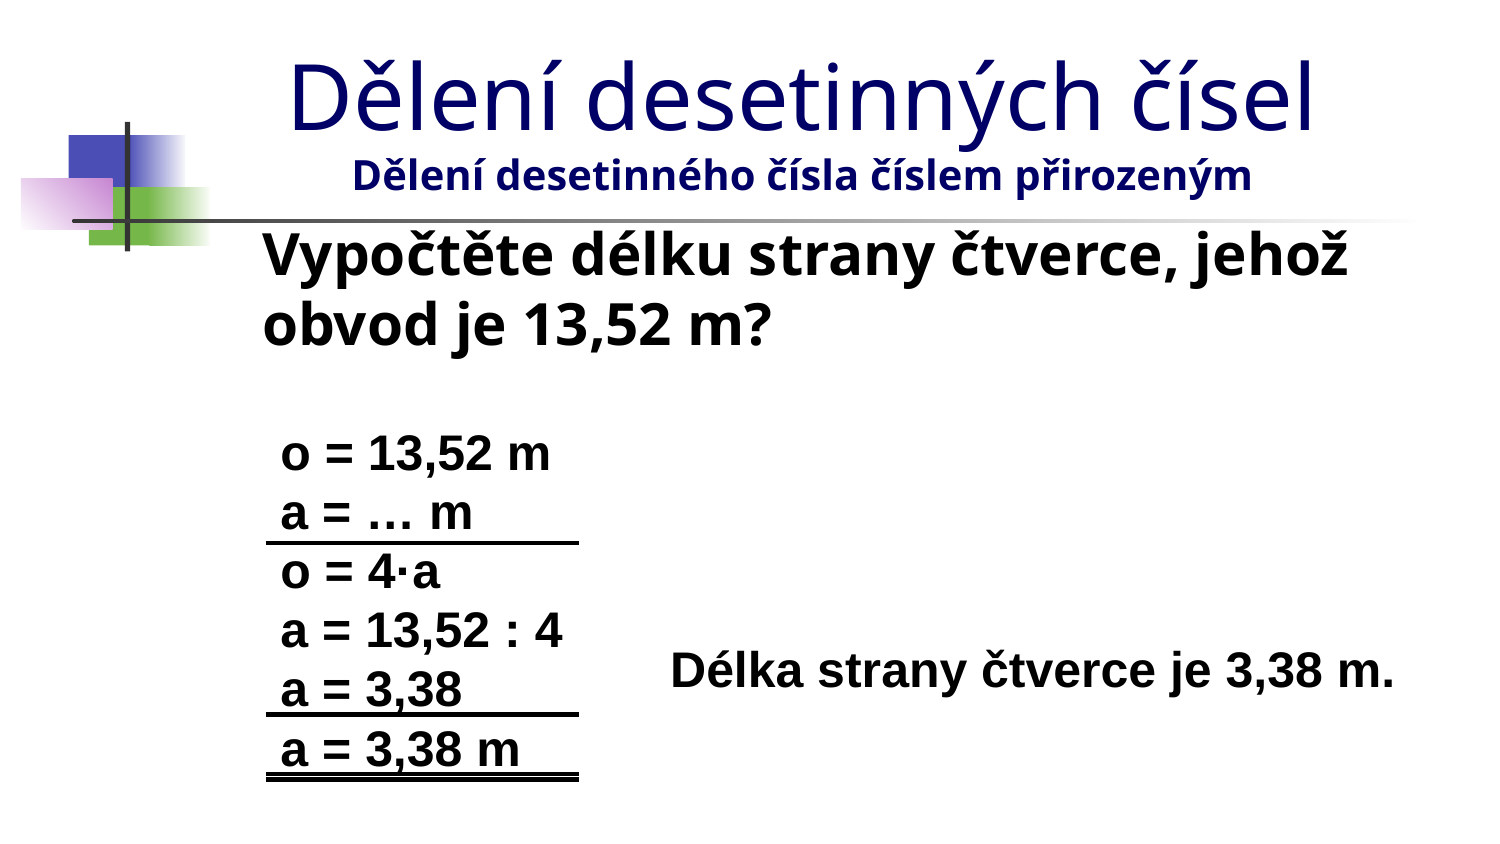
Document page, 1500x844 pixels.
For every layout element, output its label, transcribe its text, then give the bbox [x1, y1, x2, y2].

text_box o = 4·a [265, 531, 532, 542]
text_box a = 3,38 m [265, 708, 632, 784]
text_box o = 13,52 m [265, 413, 590, 489]
title Dělení desetinných čísel Dělení desetinného čísla číslem přirozeným [104, 29, 1500, 210]
text_box Délka strany čtverce je 3,38 m. [655, 629, 1459, 705]
text_box o = 4·a [265, 549, 532, 590]
text_box a = 13,52 : 4 [265, 590, 668, 666]
text_box Vypočtěte délku strany čtverce, jehož obvod je 13,52 m? [232, 209, 1500, 370]
text_box a = 3,38 [265, 649, 590, 708]
text_box a = … m [265, 472, 532, 531]
